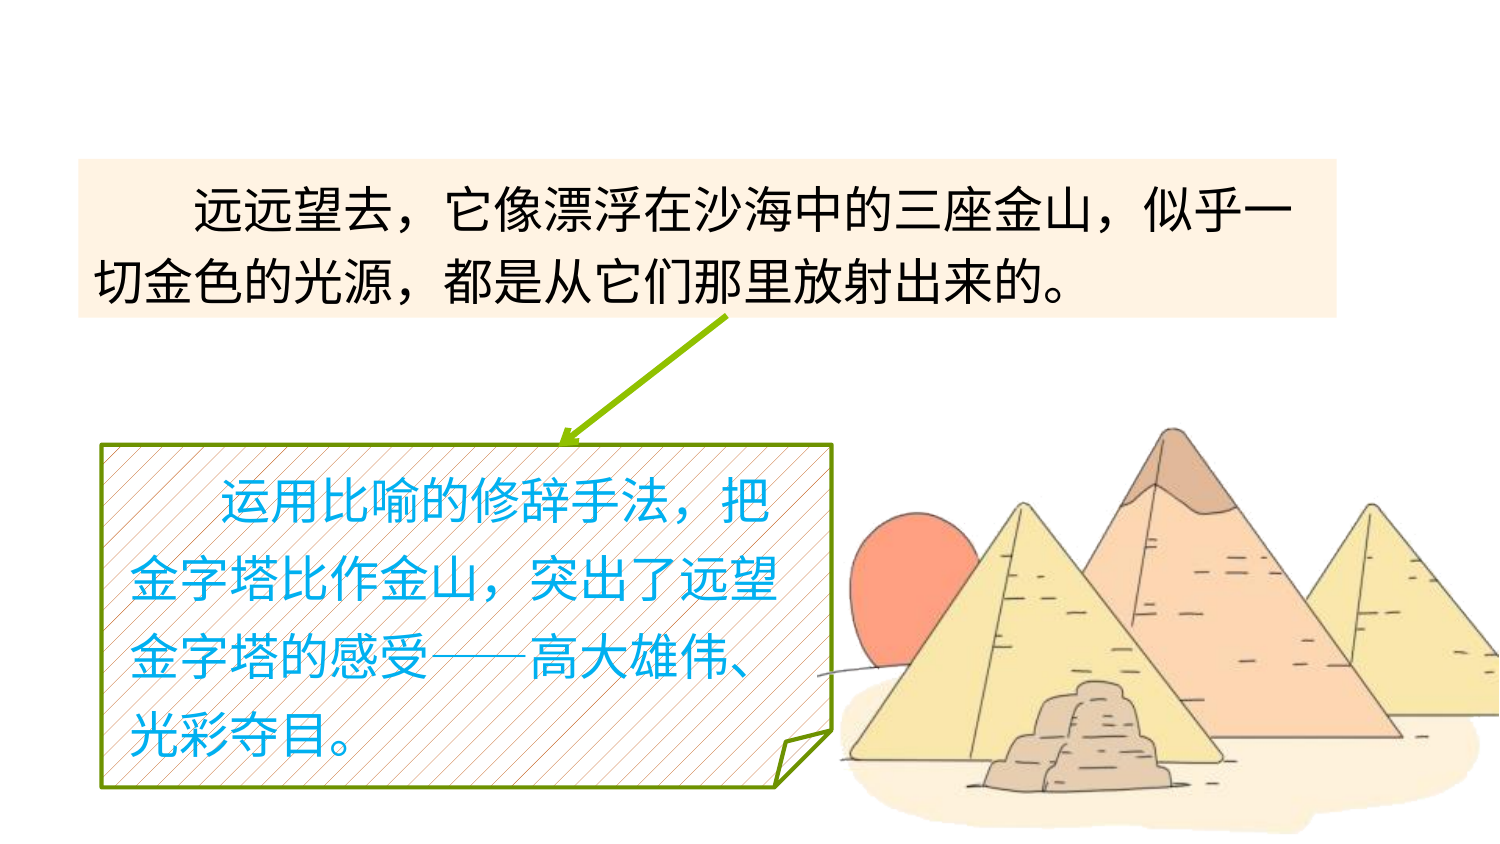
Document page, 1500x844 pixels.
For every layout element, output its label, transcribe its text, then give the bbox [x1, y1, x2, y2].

text_box 运用比喻的修辞手法，把金字塔比作金山，突出了远望金字塔的感受——高大雄伟、光彩夺目。 [114, 444, 812, 772]
text_box [99, 442, 793, 790]
picture [817, 371, 1500, 844]
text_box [557, 315, 728, 447]
text_box 远远望去，它像漂浮在沙海中的三座金山，似乎一切金色的光源，都是从它们那里放射出来的。 [78, 158, 1337, 318]
